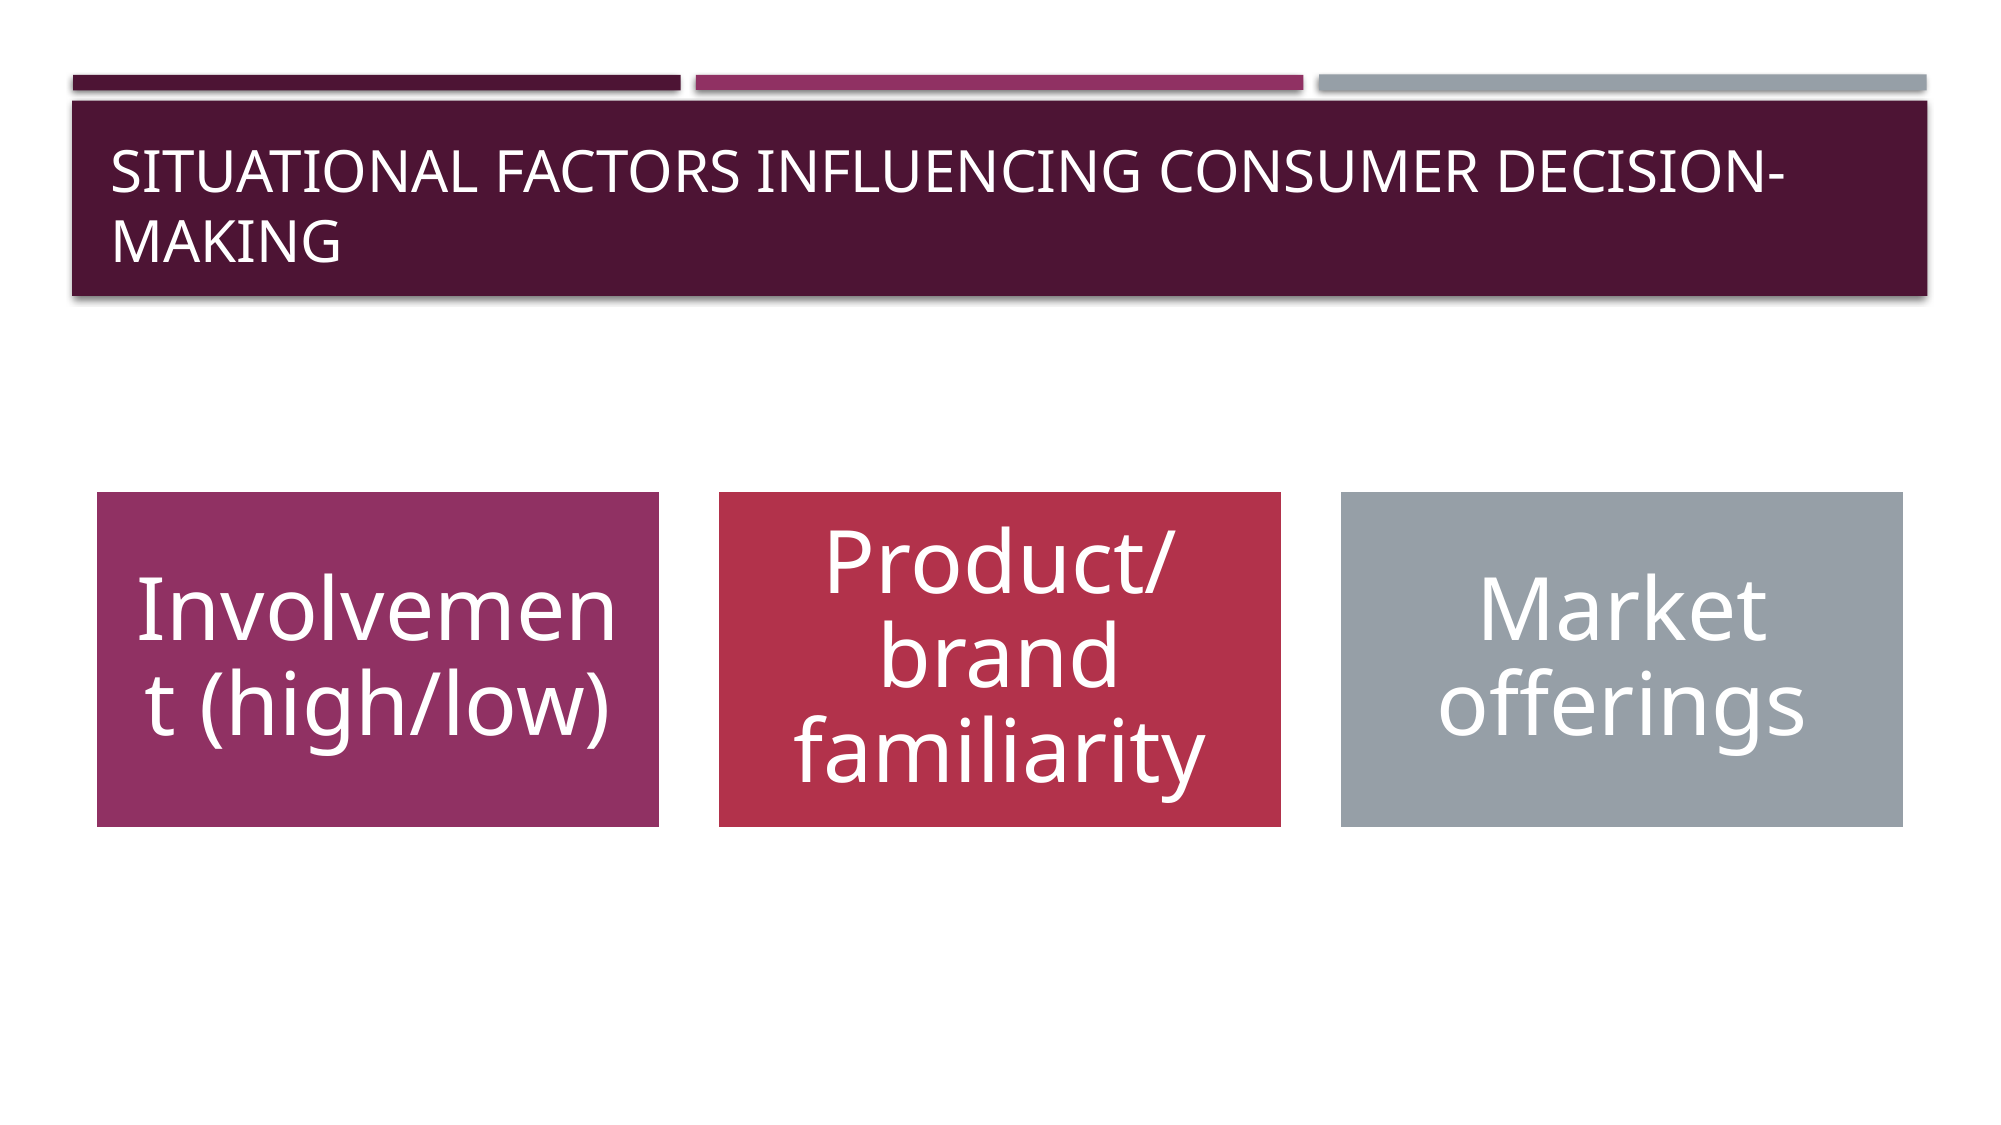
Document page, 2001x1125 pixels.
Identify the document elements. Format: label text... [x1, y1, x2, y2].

title situational factors influencing consumer decision-making [95, 115, 1905, 282]
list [94, 357, 1906, 962]
